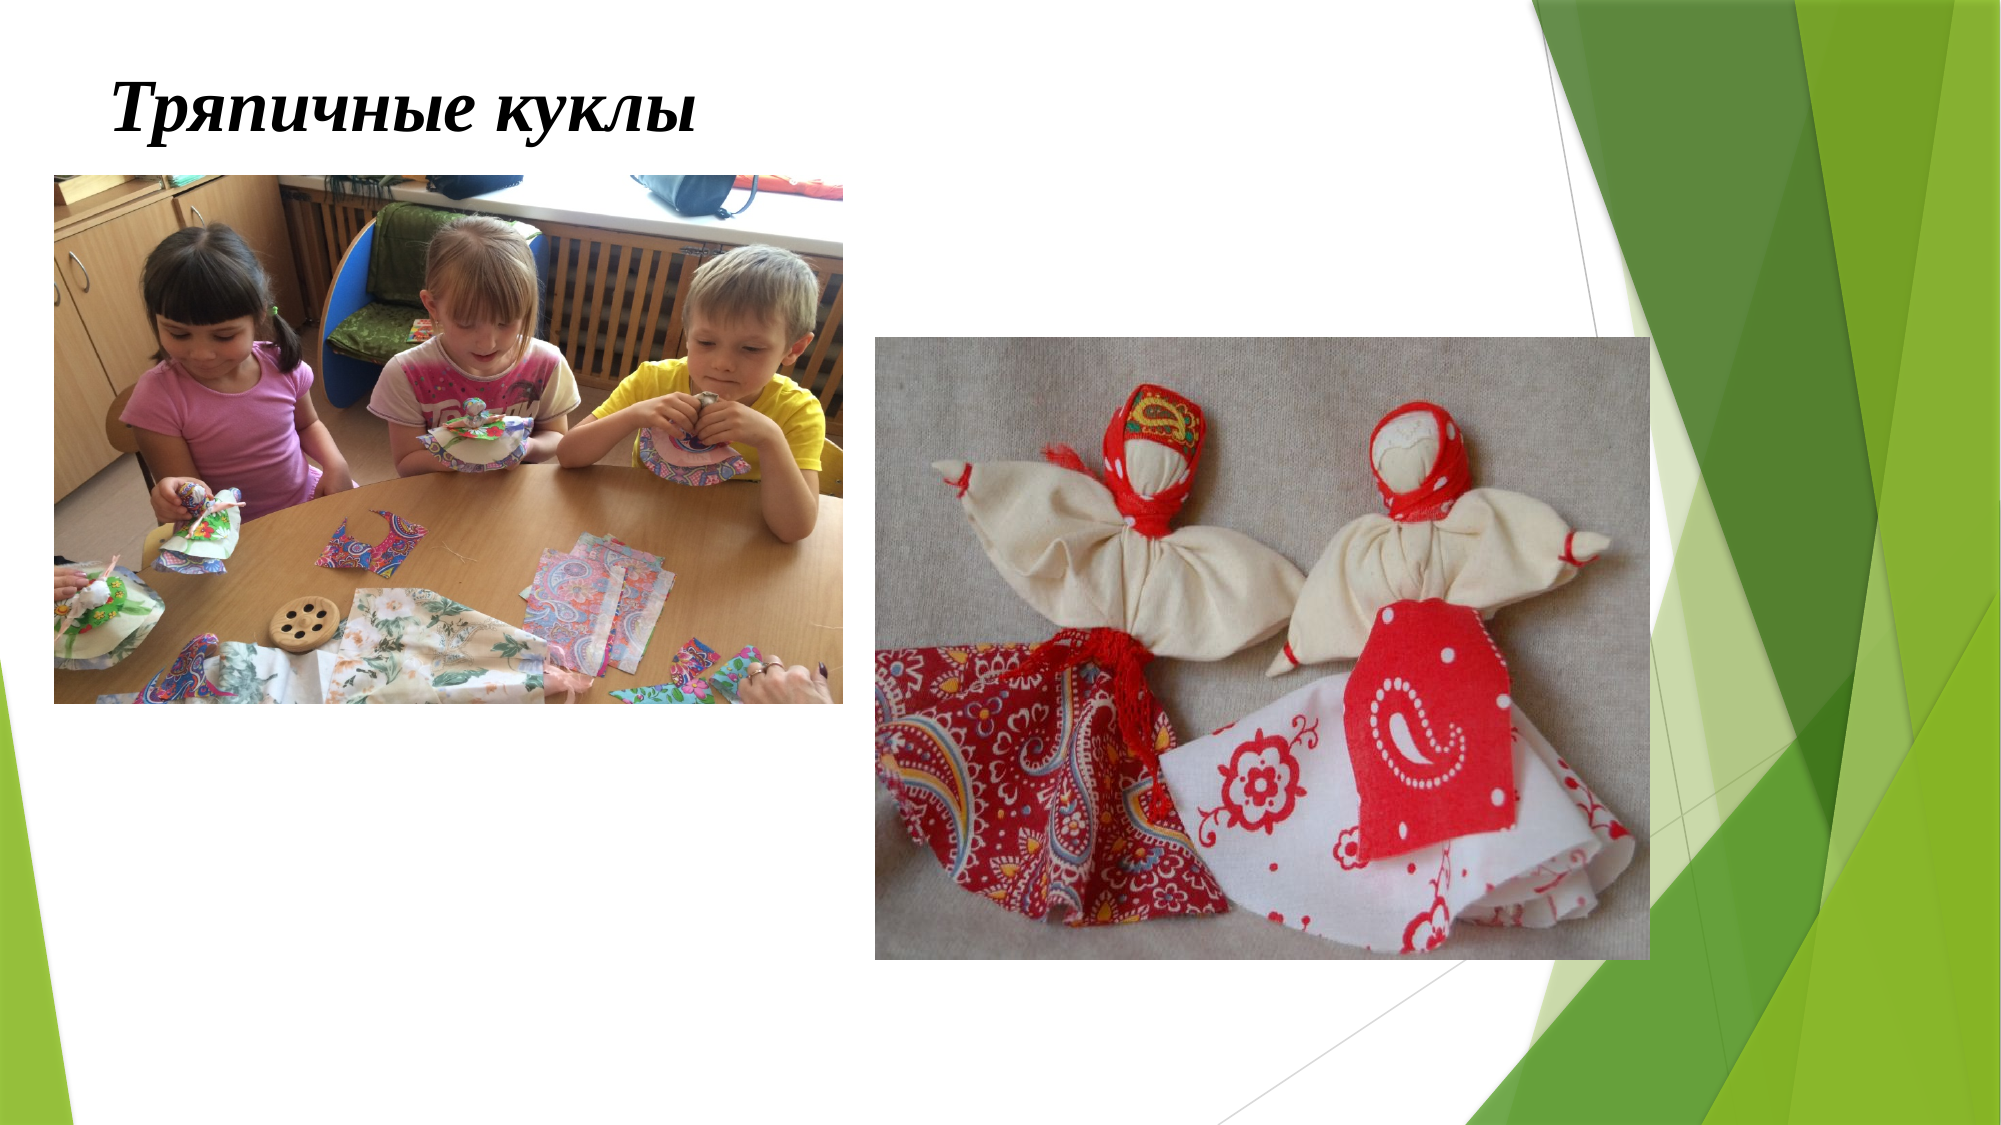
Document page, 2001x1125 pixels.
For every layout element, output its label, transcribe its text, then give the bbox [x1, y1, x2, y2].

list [53, 175, 844, 705]
picture [875, 336, 1651, 961]
title Тряпичные куклы [93, 49, 1504, 192]
